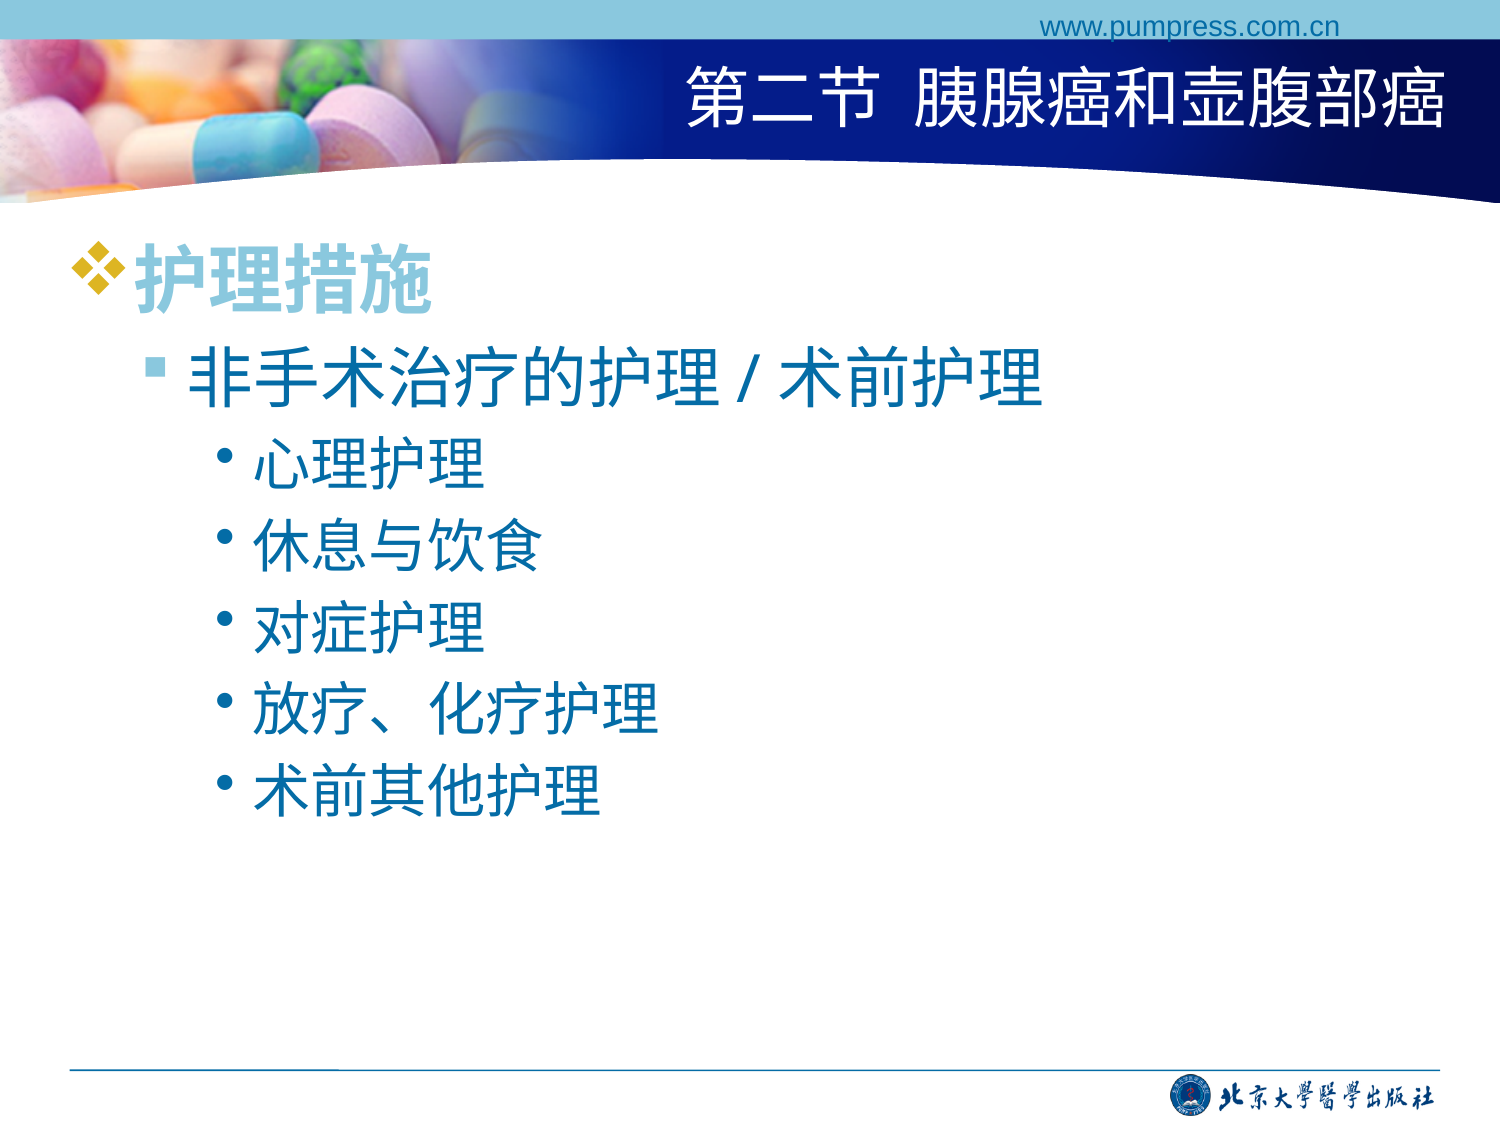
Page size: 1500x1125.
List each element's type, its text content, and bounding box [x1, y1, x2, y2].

picture [0, 40, 1500, 203]
list 护理措施 非手术治疗的护理/术前护理 心理护理 休息与饮食 对症护理 放疗、化疗护理 术前其他护理 [49, 224, 1463, 1026]
title 第二节 胰腺癌和壶腹部癌 [137, 49, 1463, 143]
picture [1170, 1074, 1436, 1118]
slide_number www.pumpress.com.cn [1025, 0, 1463, 38]
